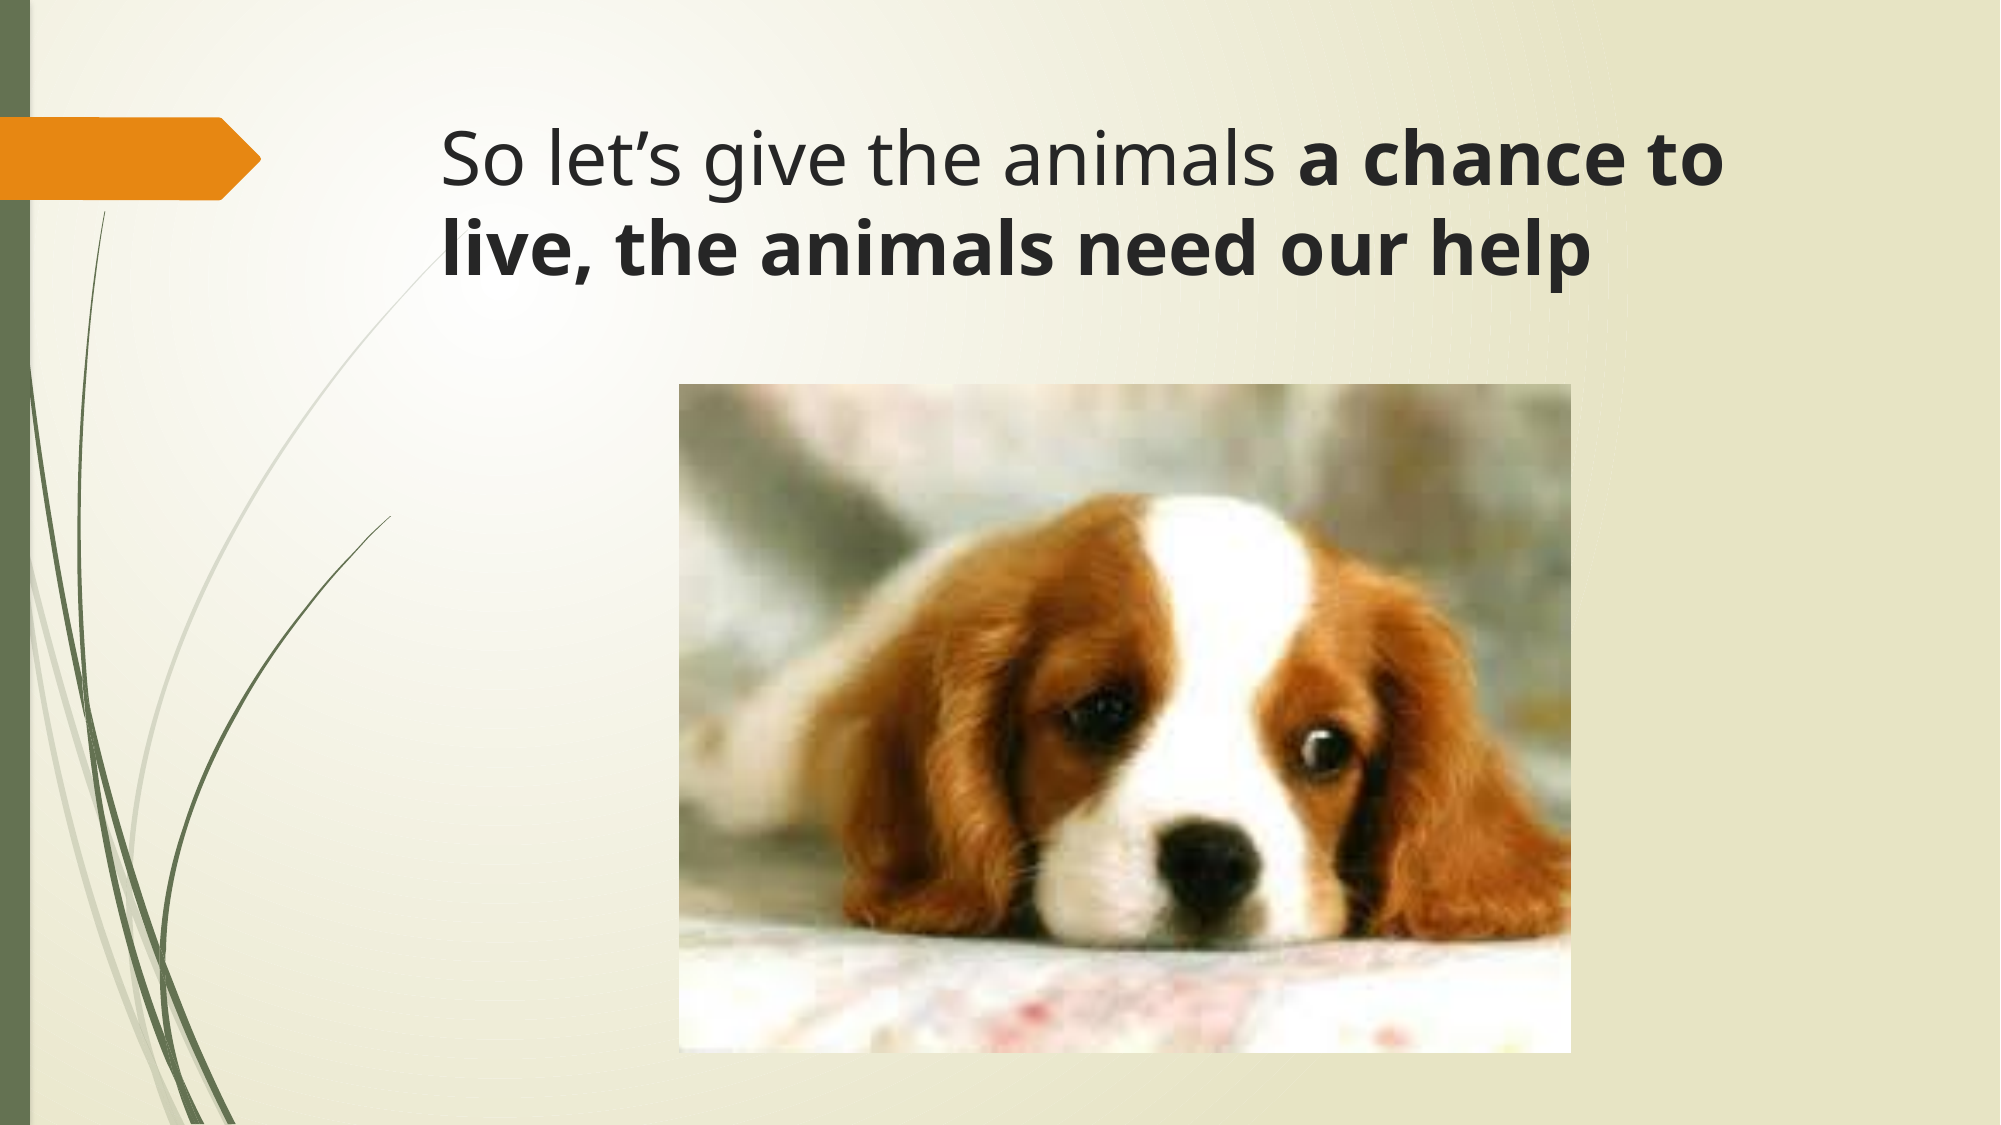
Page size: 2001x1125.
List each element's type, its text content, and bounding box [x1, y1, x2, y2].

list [679, 384, 1571, 1053]
title So let’s give the animals a chance to live, the animals need our help [425, 102, 1888, 313]
